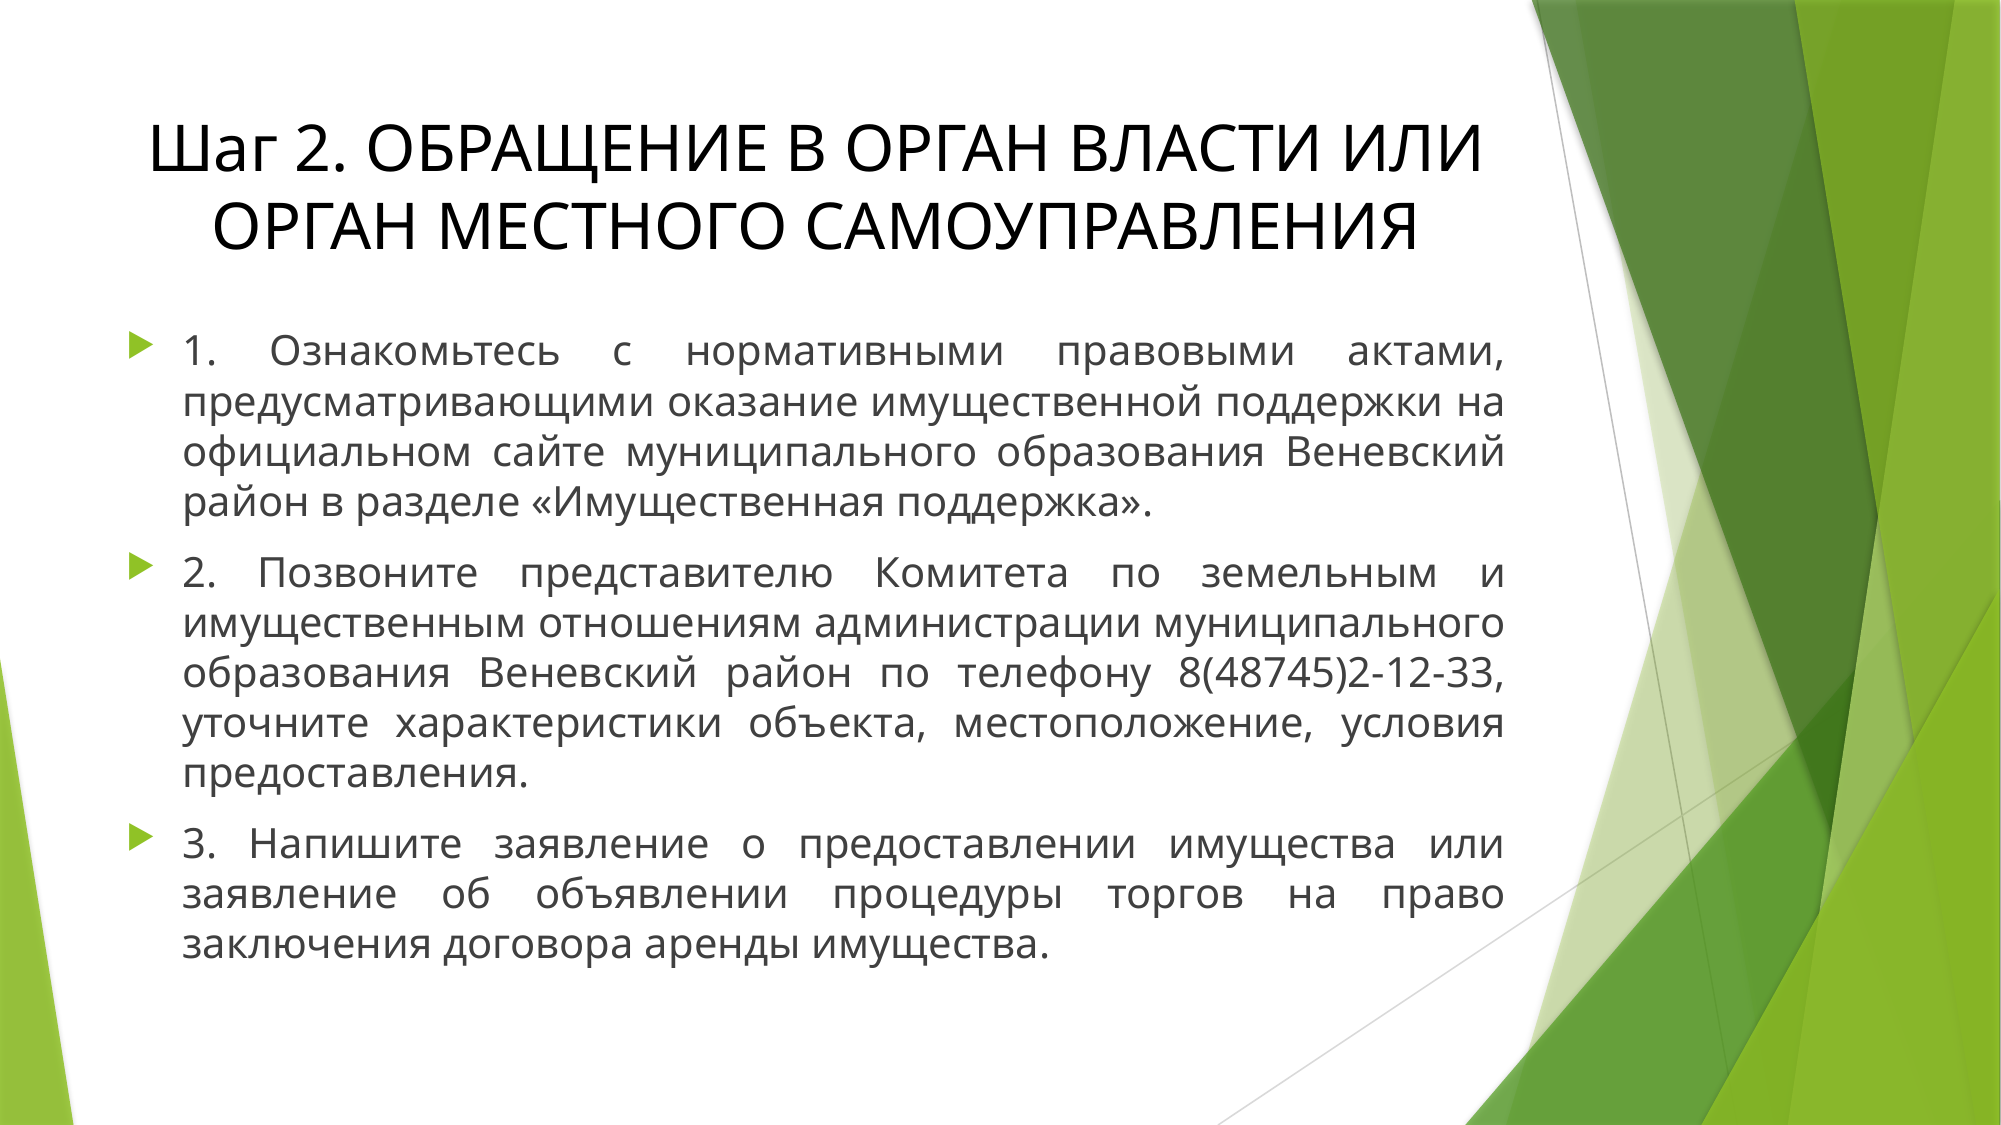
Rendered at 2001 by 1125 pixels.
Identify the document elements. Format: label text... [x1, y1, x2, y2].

title Шаг 2. ОБРАЩЕНИЕ В ОРГАН ВЛАСТИ ИЛИ ОРГАН МЕСТНОГО САМОУПРАВЛЕНИЯ [111, 99, 1522, 316]
list 1. Ознакомьтесь с нормативными правовыми актами, предусматривающими оказание имущественной поддержки на официальном сайте муниципального образования Веневский район в разделе «Имущественная поддержка». 2. Позвоните представителю Комитета по земельным и имущественным отношениям администрации муниципального образования Веневский район по телефону 8(48745)2-12-33, уточните характеристики объекта, местоположение, условия предоставления. 3. Напишите заявление о предоставлении имущества или заявление об объявлении процедуры торгов на право заключения договора аренды имущества. [111, 316, 1522, 1055]
